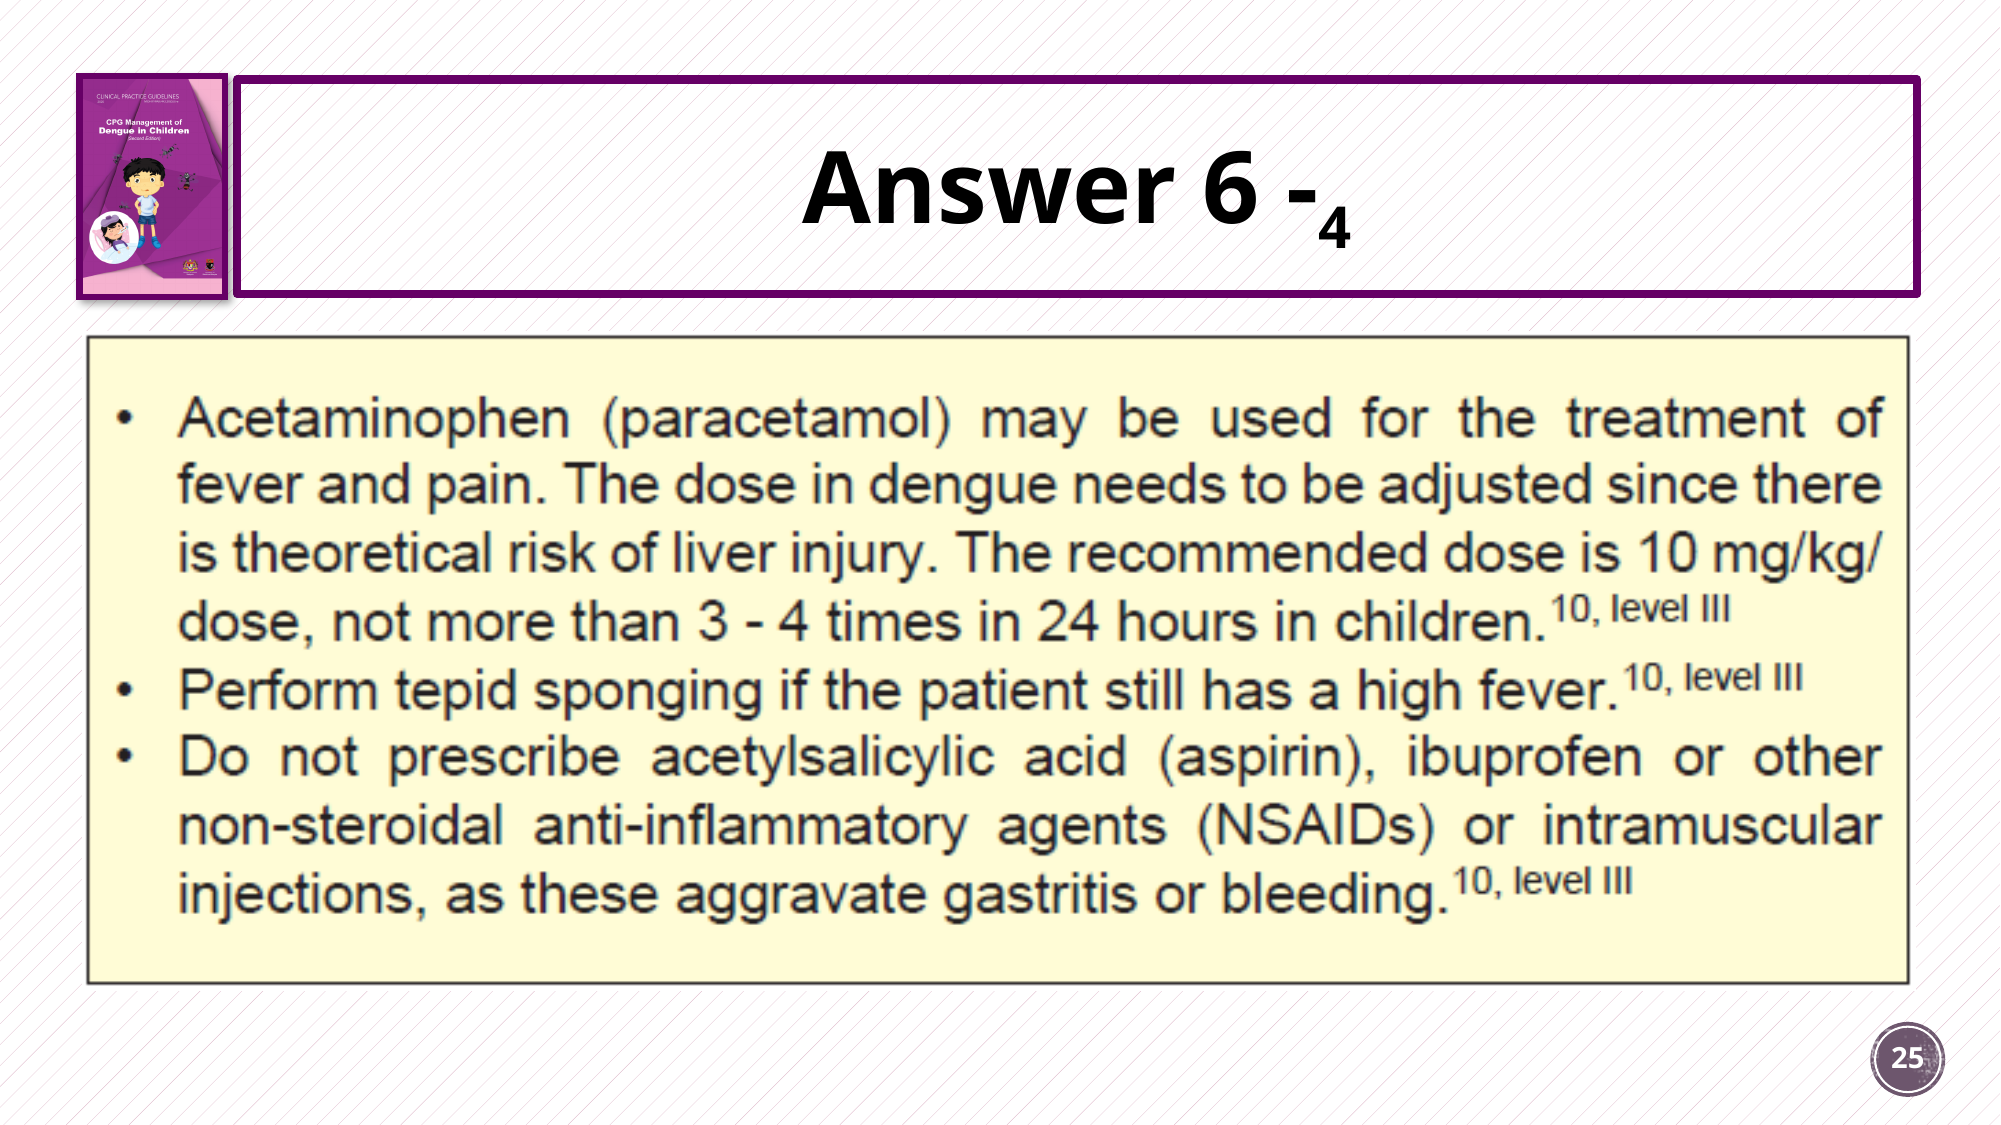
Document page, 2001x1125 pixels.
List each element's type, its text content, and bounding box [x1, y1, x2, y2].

picture [83, 79, 222, 294]
text_box Answer 6 -4 [237, 79, 1918, 294]
slide_number 25 [1855, 1028, 1961, 1089]
picture [83, 332, 1914, 992]
